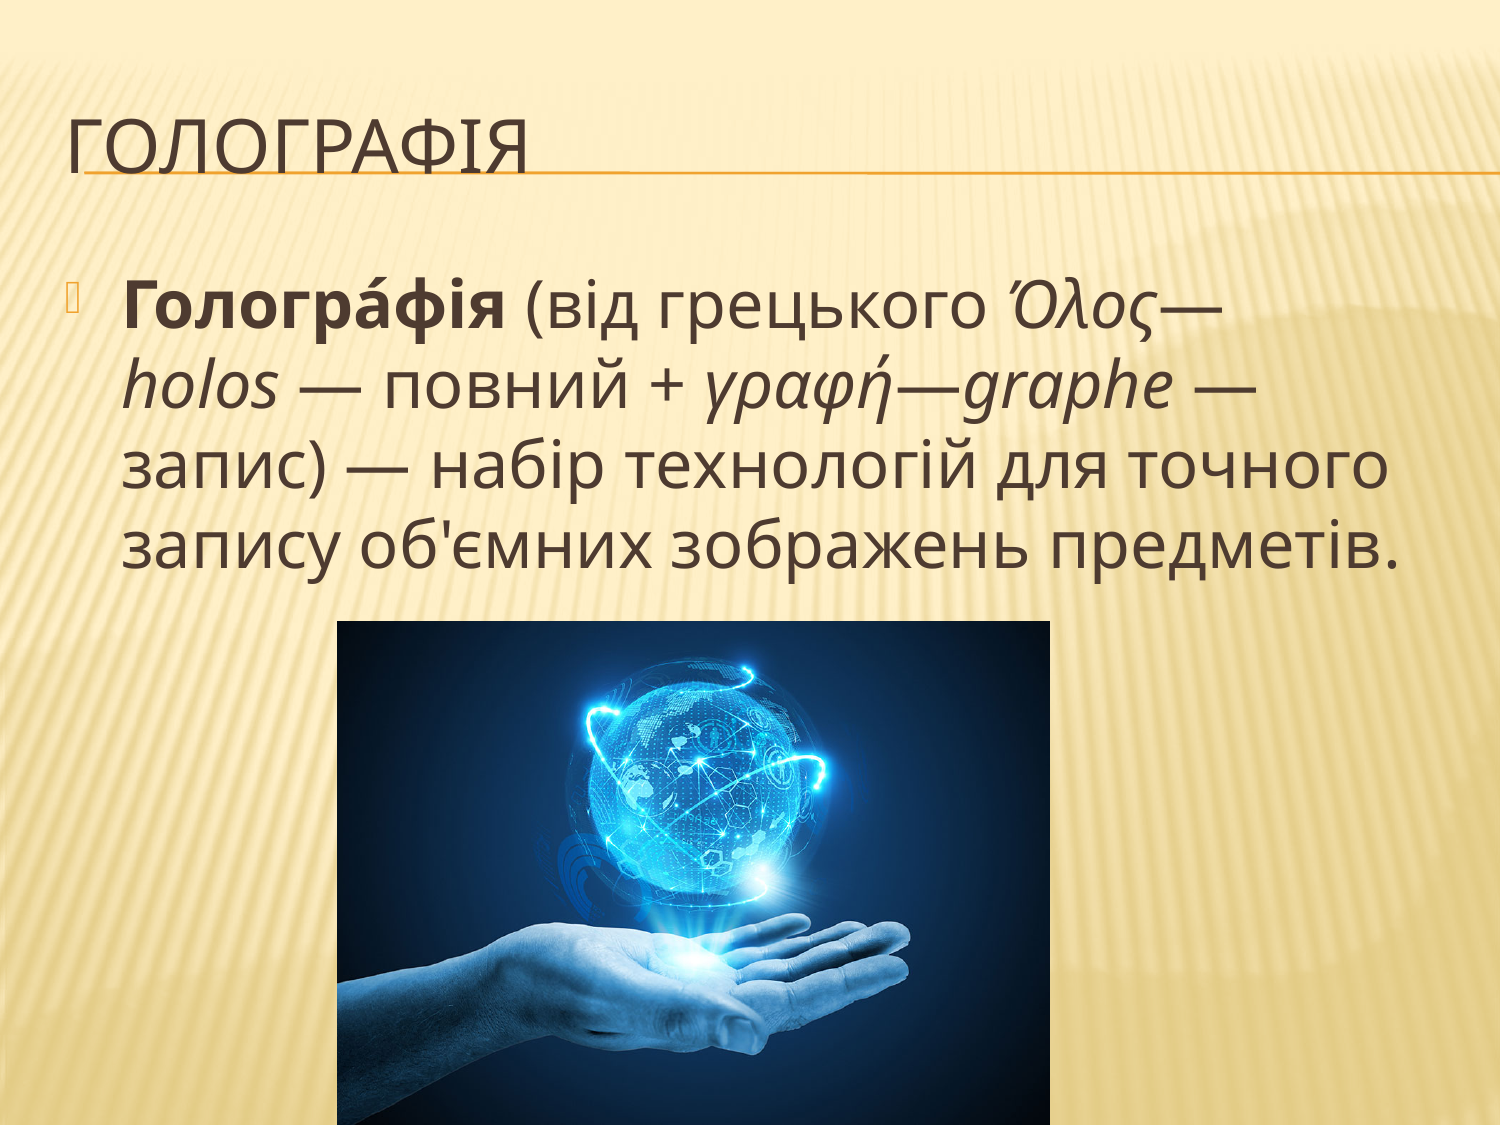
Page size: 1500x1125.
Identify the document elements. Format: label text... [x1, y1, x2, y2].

picture [337, 620, 1051, 1125]
title Голографія [50, 75, 1475, 213]
list Гологра́фія (від грецького Όλος—holos — повний + γραφή—graphe — запис) — набір технологій для точного запису об'ємних зображень предметів. [50, 254, 1475, 998]
